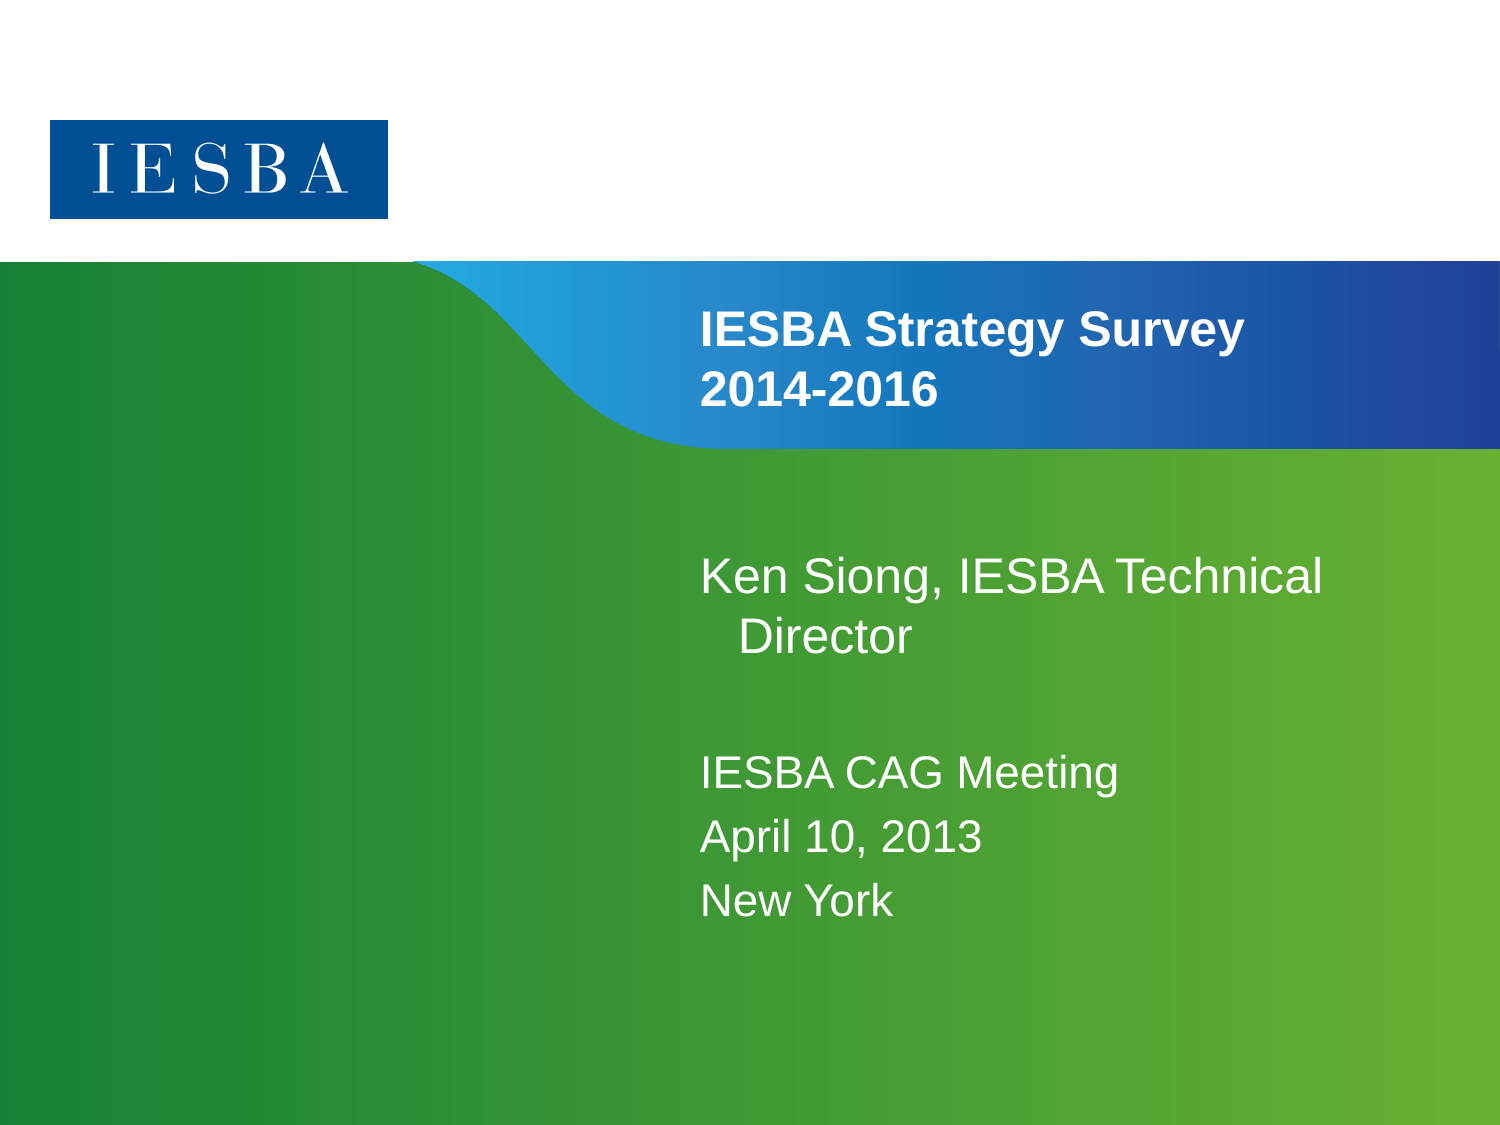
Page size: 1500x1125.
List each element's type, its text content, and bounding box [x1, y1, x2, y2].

title IESBA Strategy Survey 2014-2016 [699, 275, 1463, 438]
picture [412, 261, 1500, 449]
subtitle Ken Siong, IESBA Technical Director IESBA CAG Meeting April 10, 2013 New York [699, 543, 1438, 1075]
picture [50, 120, 388, 219]
